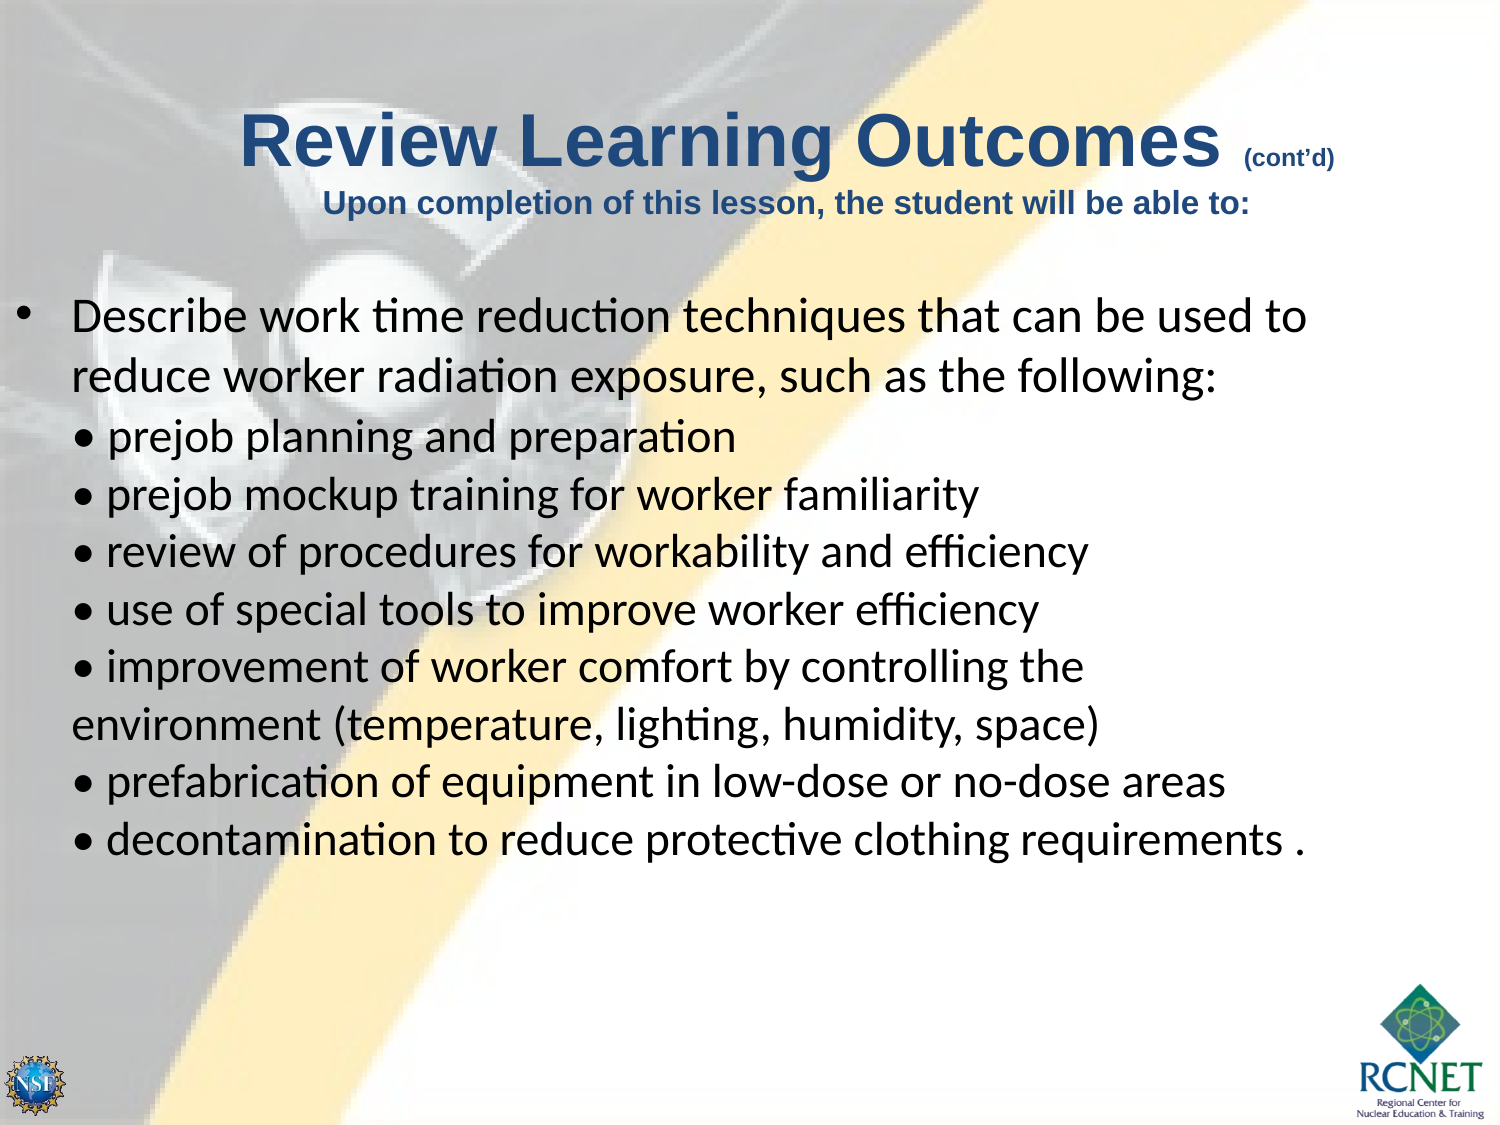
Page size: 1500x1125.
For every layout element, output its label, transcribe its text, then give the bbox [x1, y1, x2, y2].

picture [1332, 977, 1500, 1125]
list Describe work time reduction techniques that can be used to reduce worker radiation exposure, such as the following: • prejob planning and preparation • prejob mockup training for worker familiarity • review of procedures for workability and efficiency • use of special tools to improve worker efficiency • improvement of worker comfort by controlling the environment (temperature, lighting, humidity, space) • prefabrication of equipment in low-dose or no-dose areas • decontamination to reduce protective clothing requirements . [0, 275, 1350, 1013]
picture [0, 1056, 75, 1116]
text_box Review Learning Outcomes (cont’d) Upon completion of this lesson, the student will be able to: [200, 62, 1375, 250]
